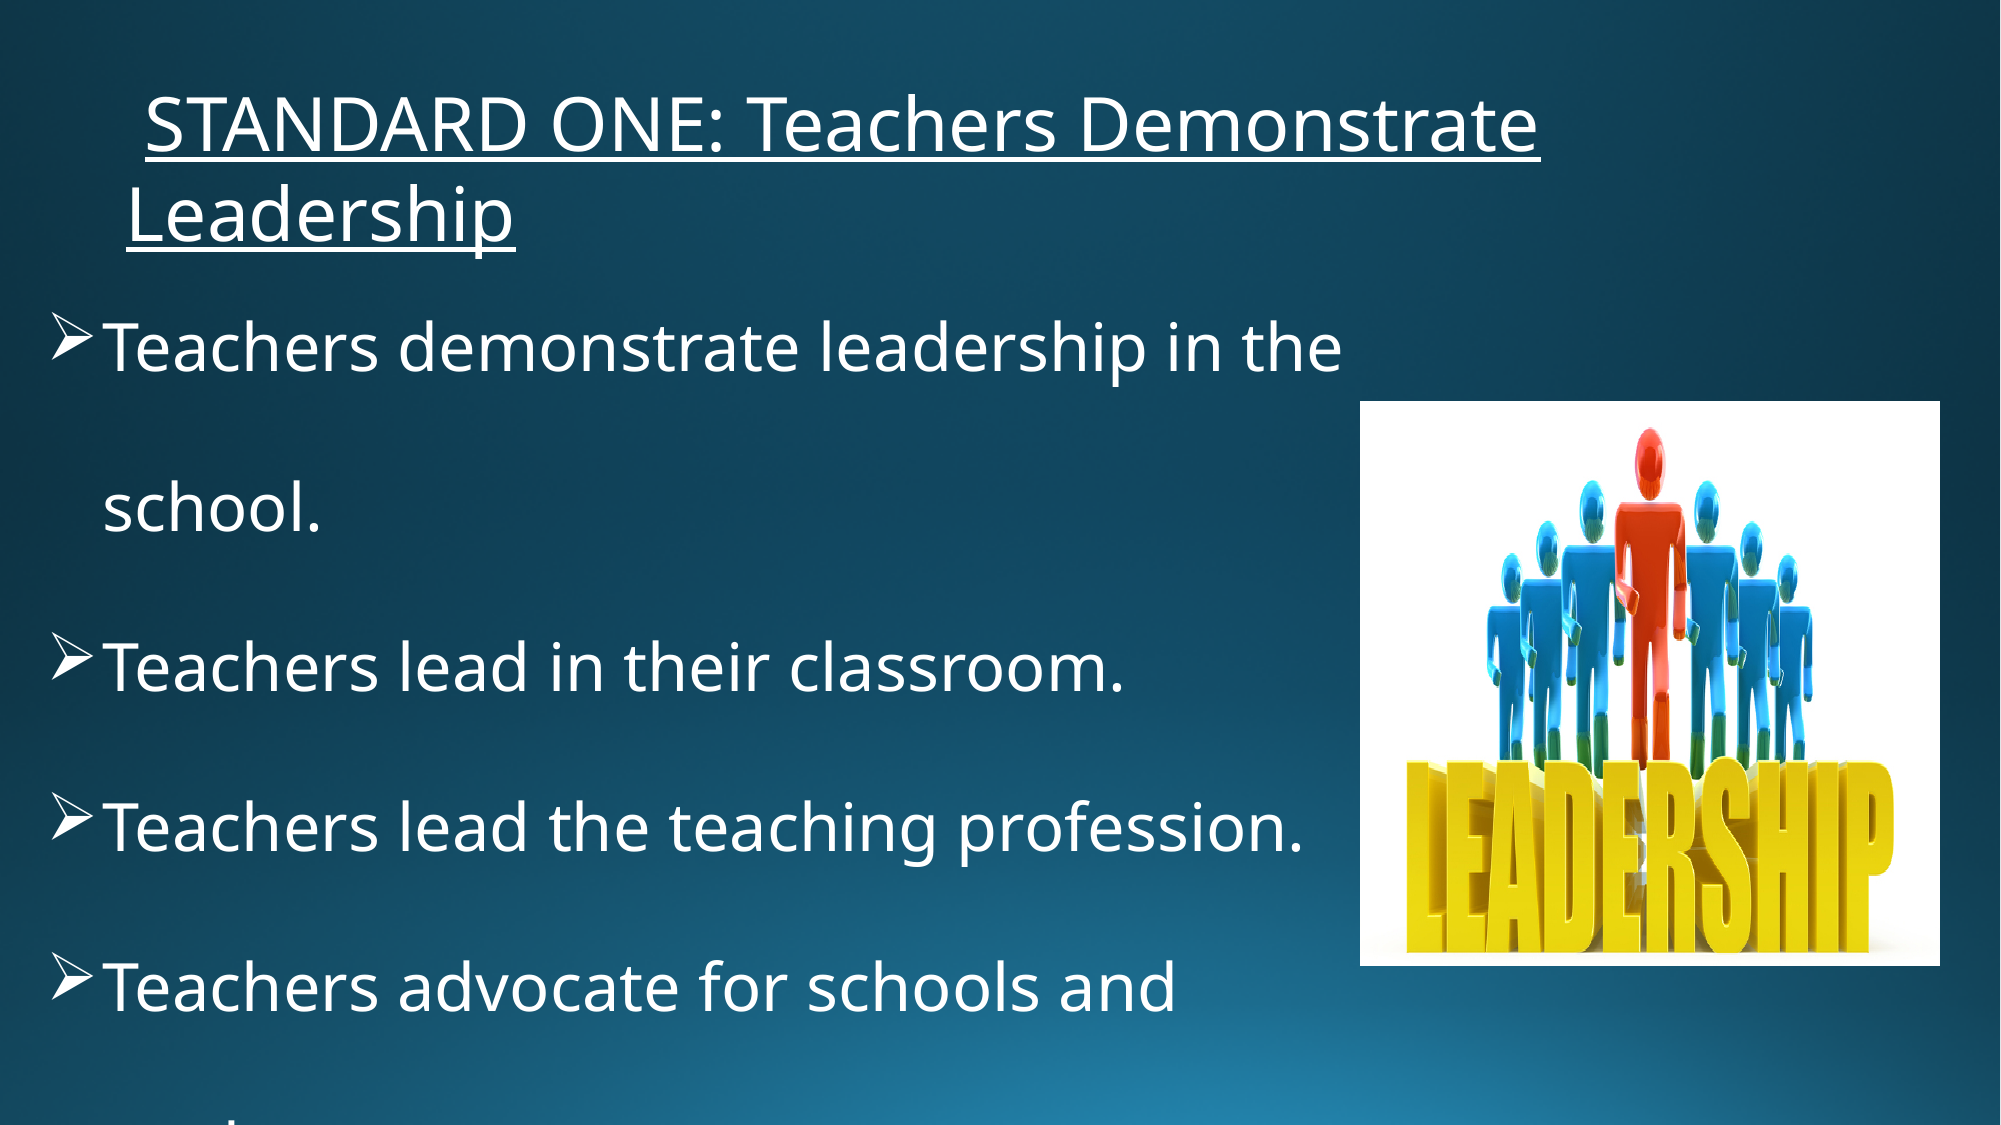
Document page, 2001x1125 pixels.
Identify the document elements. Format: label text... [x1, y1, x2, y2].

picture [0, 0, 2001, 1125]
text_box STANDARD ONE: Teachers Demonstrate Leadership [110, 68, 1800, 264]
text_box Teachers demonstrate leadership in the school. Teachers lead in their classroom. Teachers lead the teaching profession. Teachers advocate for schools and students. Teachers demonstrate high ethical standards. [31, 217, 1430, 1125]
